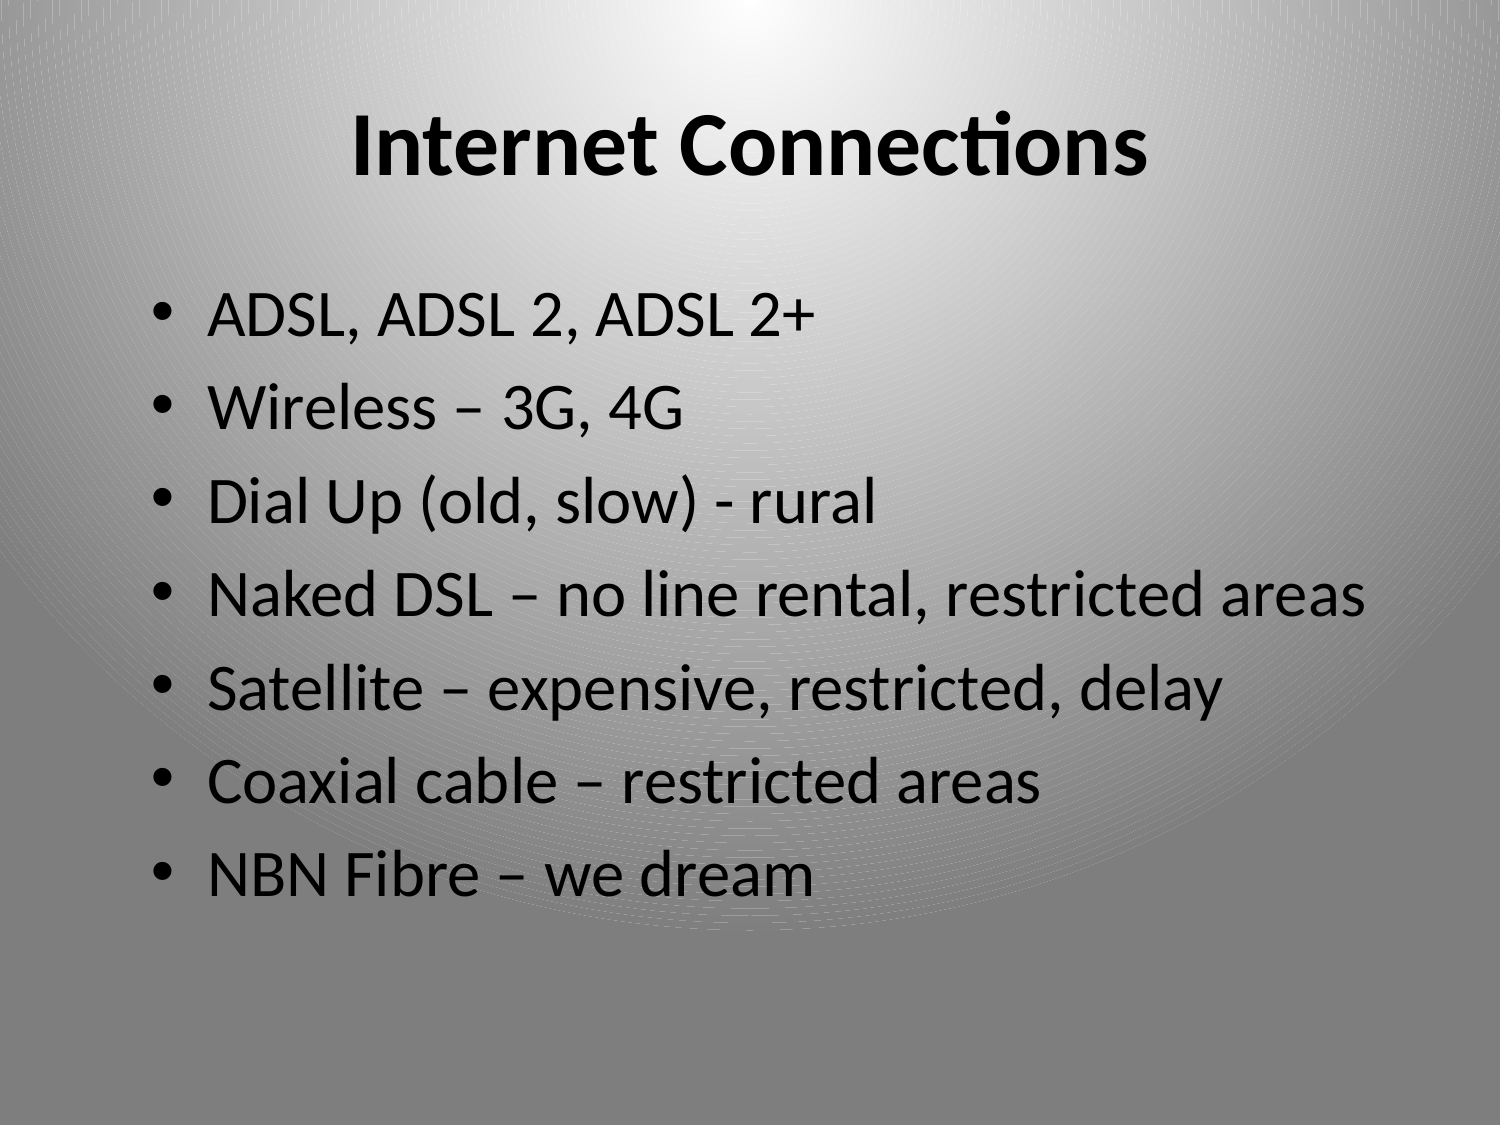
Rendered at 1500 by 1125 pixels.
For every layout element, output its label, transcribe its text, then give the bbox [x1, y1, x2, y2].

list ADSL, ADSL 2, ADSL 2+ Wireless – 3G, 4G Dial Up (old, slow) - rural Naked DSL – no line rental, restricted areas Satellite – expensive, restricted, delay Coaxial cable – restricted areas NBN Fibre – we dream [135, 262, 1425, 1005]
title Internet Connections [75, 45, 1425, 233]
